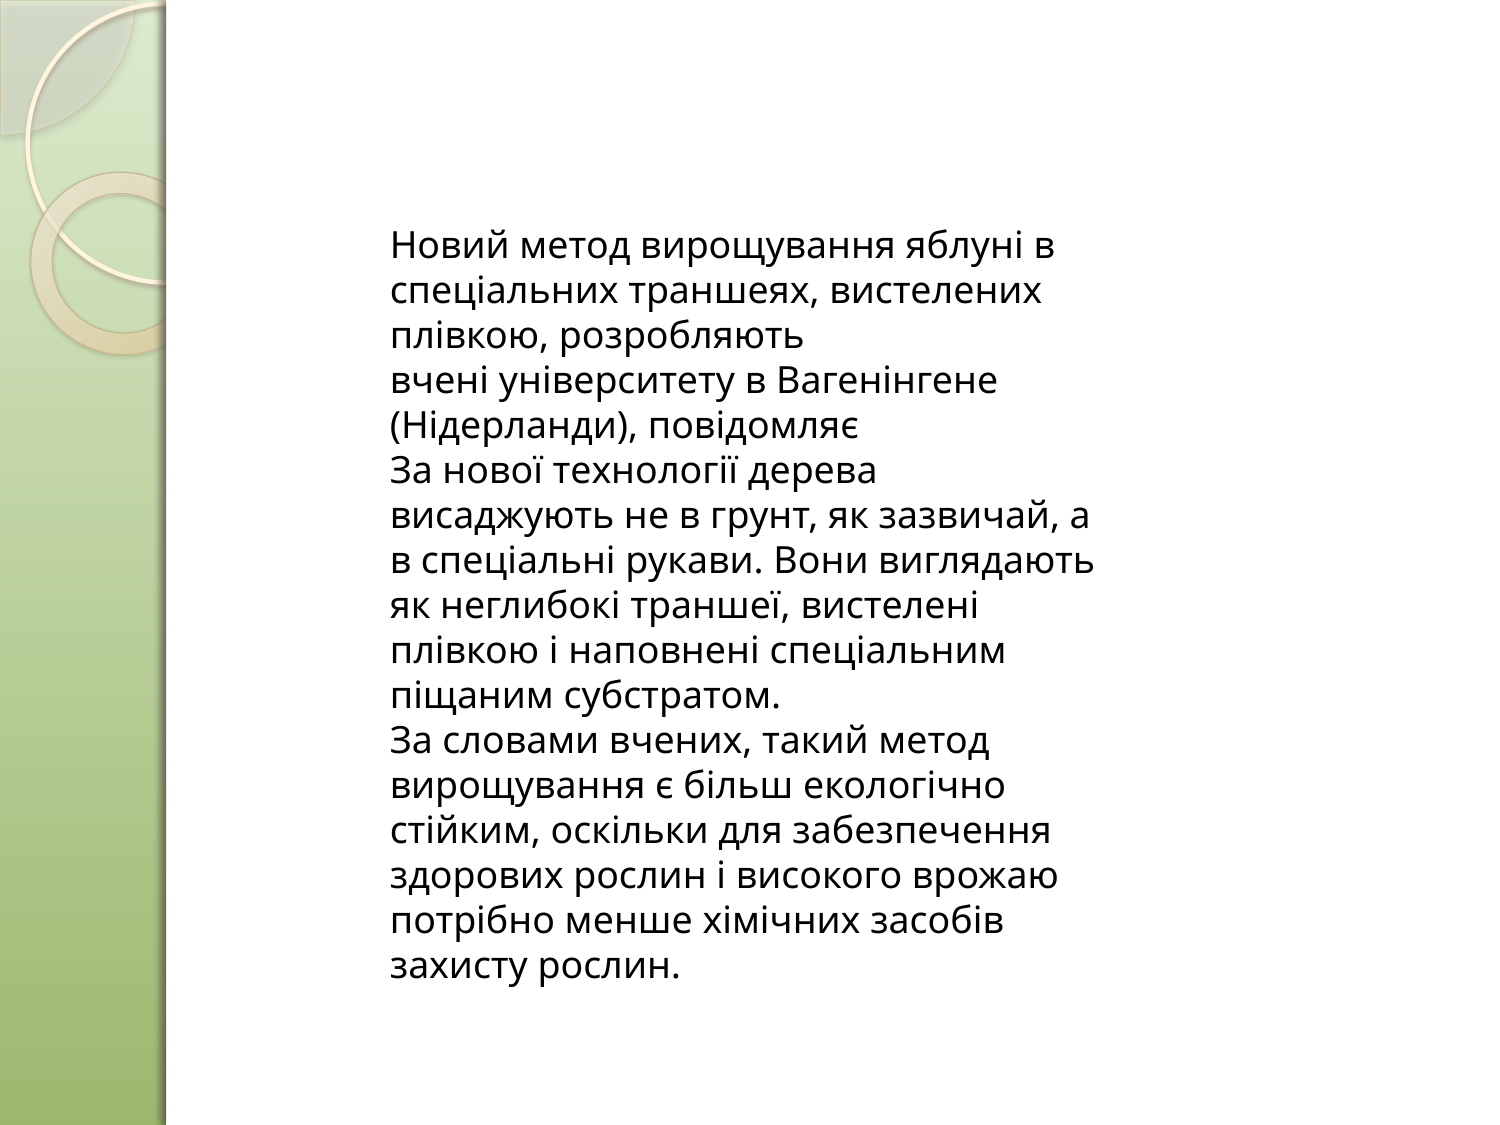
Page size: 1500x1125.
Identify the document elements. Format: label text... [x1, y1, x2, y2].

text_box Новий метод вирощування яблуні в спеціальних траншеях, вистелених плівкою, розробляють вчені університету в Вагенінгене (Нідерланди), повідомляє За нової технології дерева висаджують не в грунт, як зазвичай, а в спеціальні рукави. Вони виглядають як неглибокі траншеї, вистелені плівкою і наповнені спеціальним піщаним субстратом. За словами вчених, такий метод вирощування є більш екологічно стійким, оскільки для забезпечення здорових рослин і високого врожаю потрібно менше хімічних засобів захисту рослин. [374, 214, 1125, 994]
